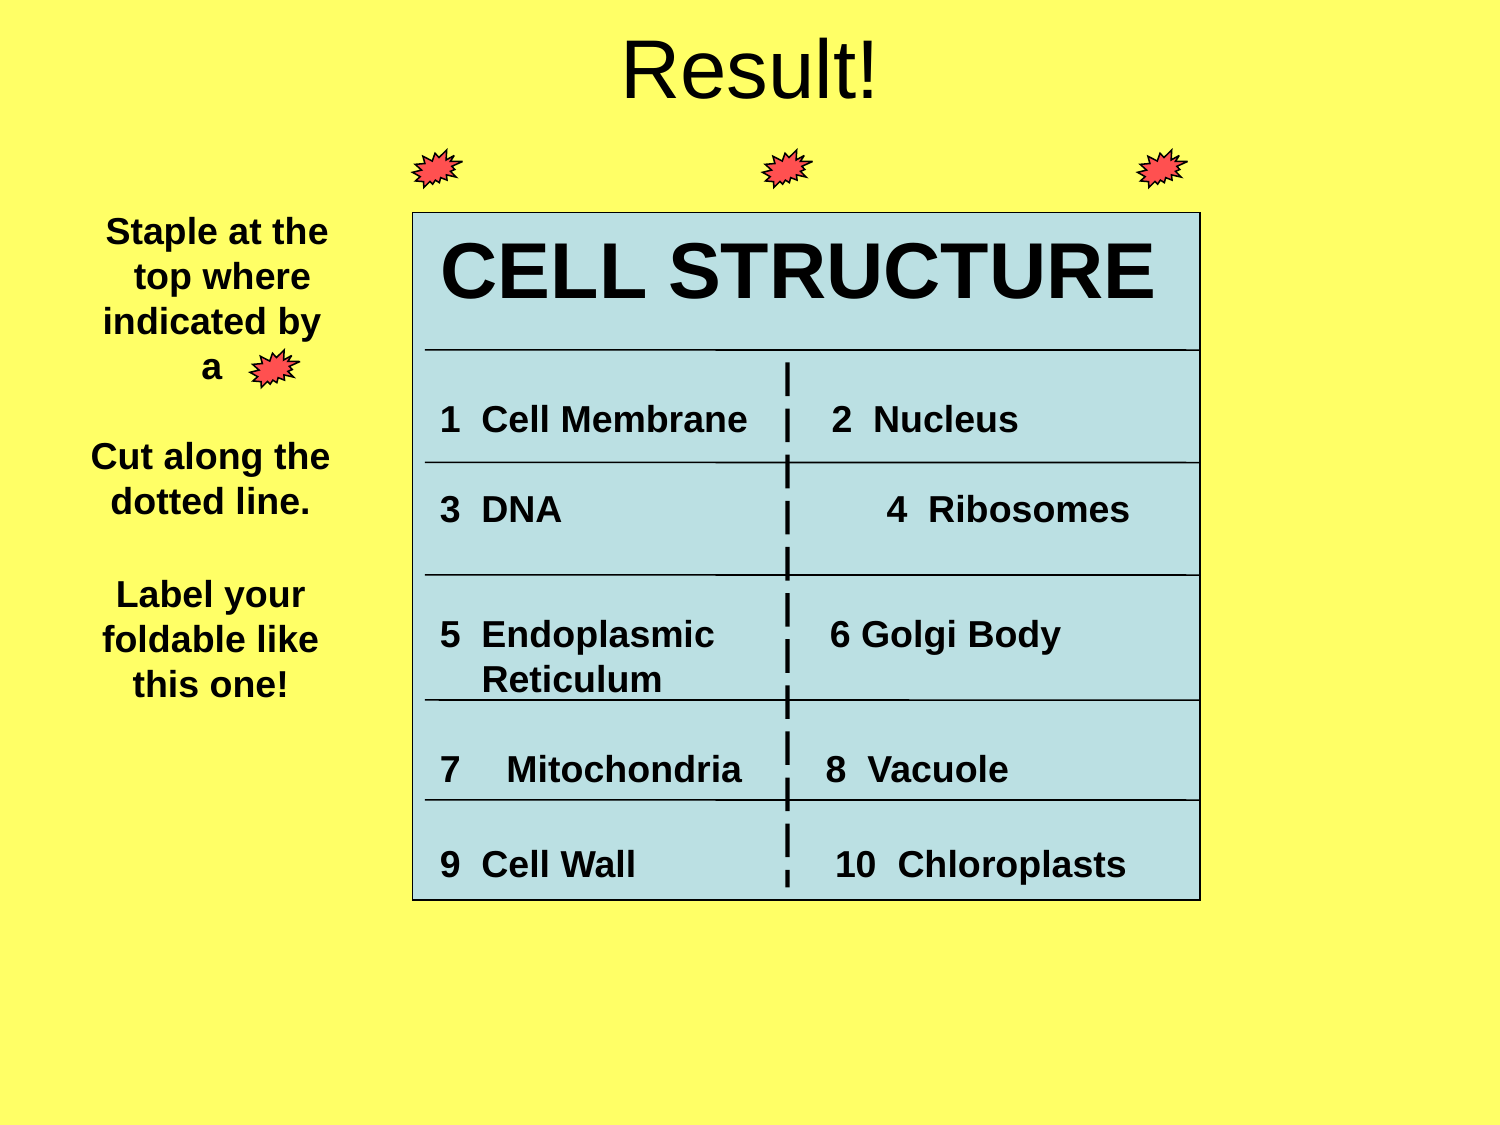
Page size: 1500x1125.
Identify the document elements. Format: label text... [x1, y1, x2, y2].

text_box Staple at the top where indicated by a [87, 199, 347, 395]
text_box [412, 212, 1200, 900]
text_box Cut along the dotted line. Label your foldable like this one! [75, 424, 347, 748]
text_box [762, 149, 813, 188]
title Result! [74, 24, 1426, 106]
text_box 1 Cell Membrane 2 Nucleus 3 DNA 4 Ribosomes 5 Endoplasmic 6 Golgi Body Reticulum 7 Mitochondria 8 Vacuole 9 Cell Wall 10 Chloroplasts [424, 387, 1325, 1003]
text_box [1137, 149, 1188, 188]
text_box CELL STRUCTURE [426, 212, 1173, 323]
text_box [412, 149, 463, 188]
